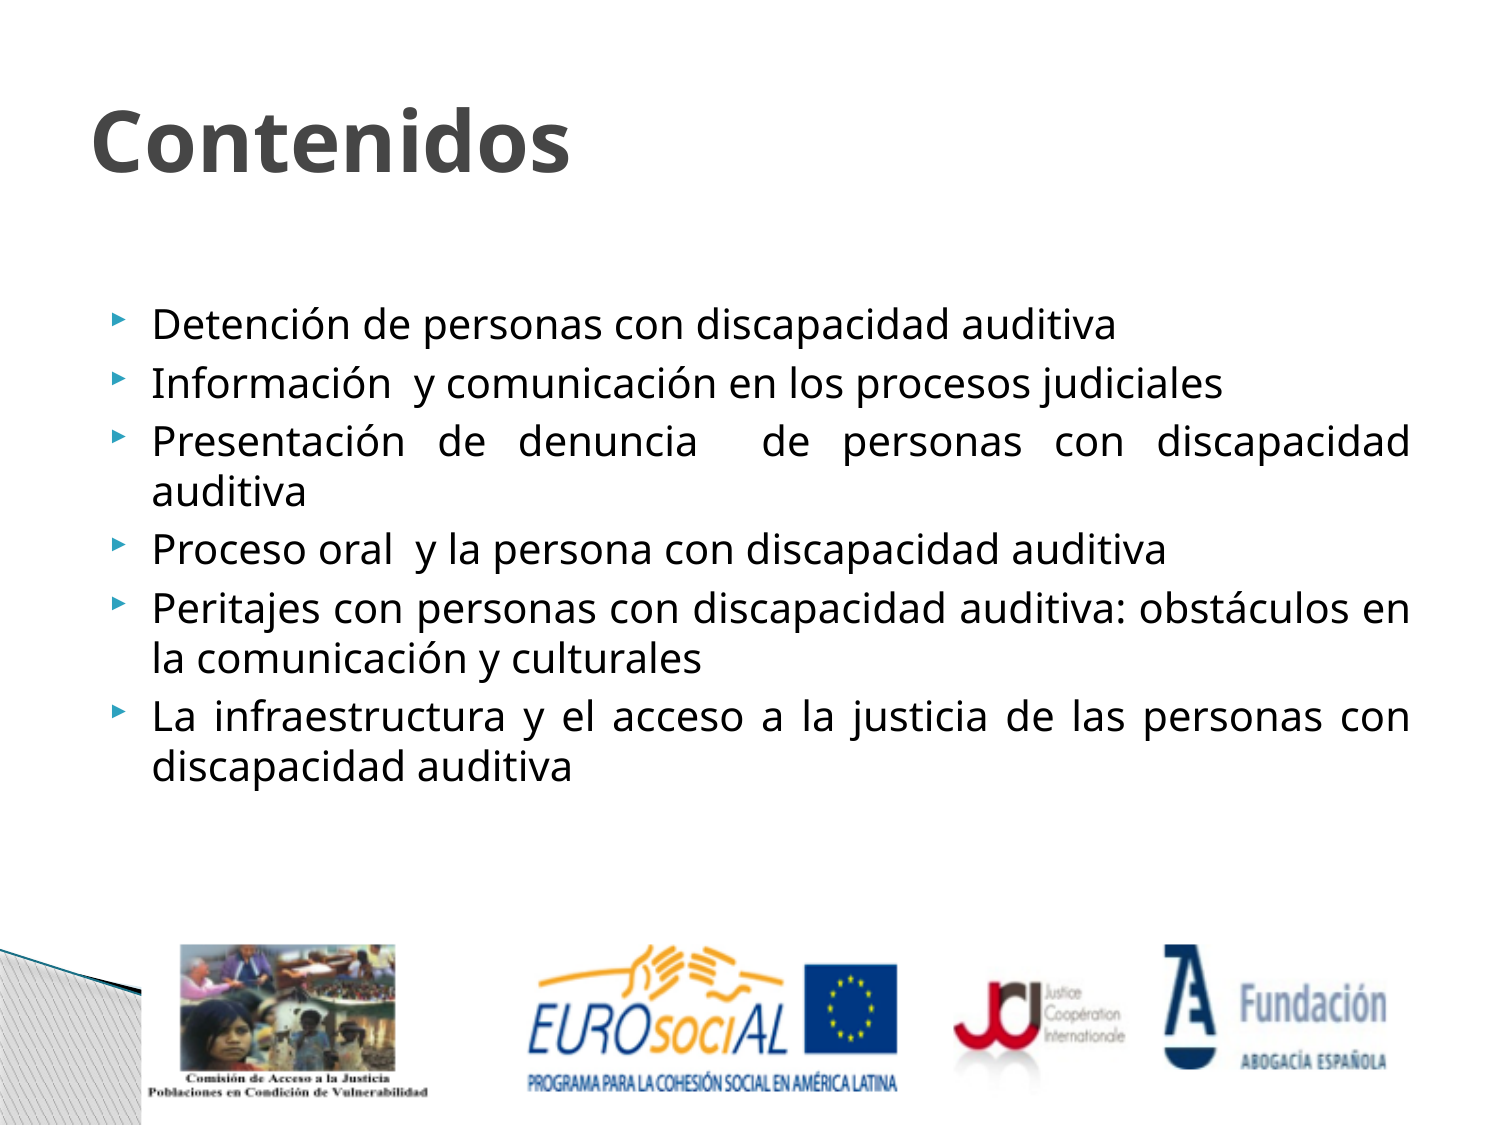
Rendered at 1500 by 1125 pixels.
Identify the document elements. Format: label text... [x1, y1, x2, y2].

list Detención de personas con discapacidad auditiva Información y comunicación en los procesos judiciales Presentación de denuncia de personas con discapacidad auditiva Proceso oral y la persona con discapacidad auditiva Peritajes con personas con discapacidad auditiva: obstáculos en la comunicación y culturales La infraestructura y el acceso a la justicia de las personas con discapacidad auditiva [76, 290, 1427, 858]
picture [140, 943, 1388, 1125]
title Contenidos [75, 45, 1425, 233]
